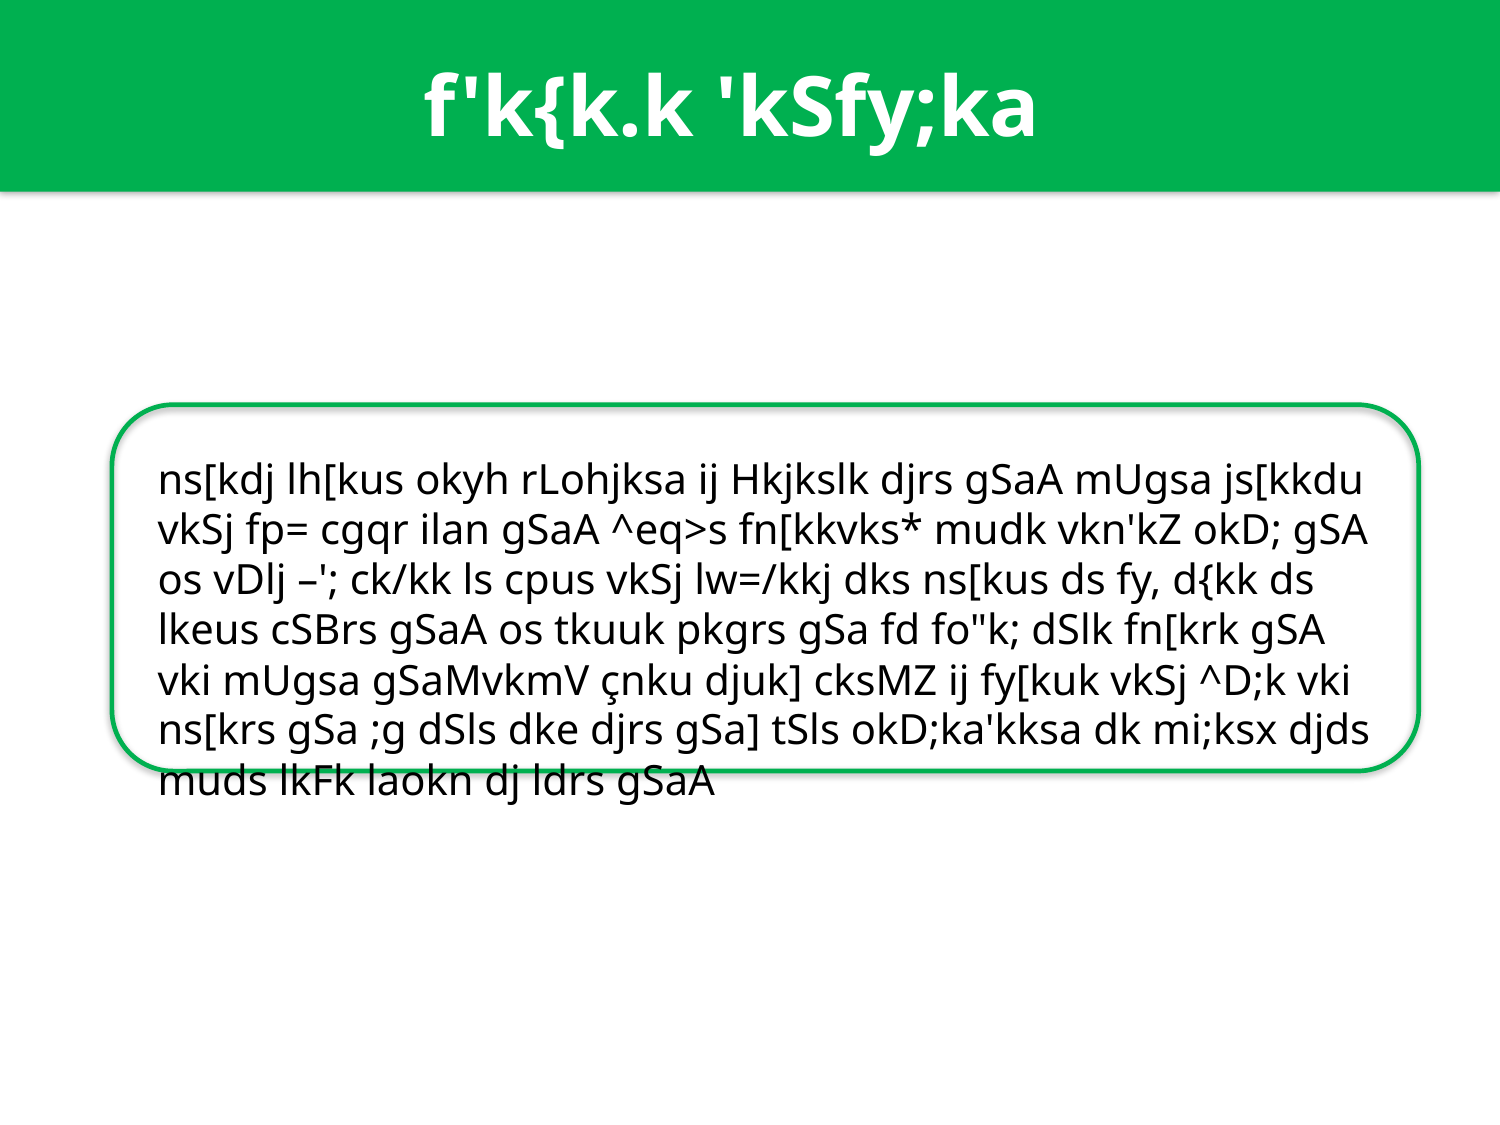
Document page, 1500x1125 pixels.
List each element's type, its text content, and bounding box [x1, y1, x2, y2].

text_box ns[kdj lh[kus okyh rLohjksa ij Hkjkslk djrs gSaA mUgsa js[kkdu vkSj fp= cgqr ilan gSaA ^eq>s fn[kkvks* mudk vkn'kZ okD; gSA os vDlj –'; ck/kk ls cpus vkSj lw=/kkj dks ns[kus ds fy, d{kk ds lkeus cSBrs gSaA os tkuuk pkgrs gSa fd fo"k; dSlk fn[krk gSA vki mUgsa gSaMvkmV çnku djuk] cksMZ ij fy[kuk vkSj ^D;k vki ns[krs gSa ;g dSls dke djrs gSa] tSls okD;ka'kksa dk mi;ksx djds muds lkFk laokn dj ldrs gSaA [142, 445, 1388, 811]
text_box [111, 403, 1420, 764]
text_box f'k{k.k 'kSfy;ka [8, 45, 1478, 161]
